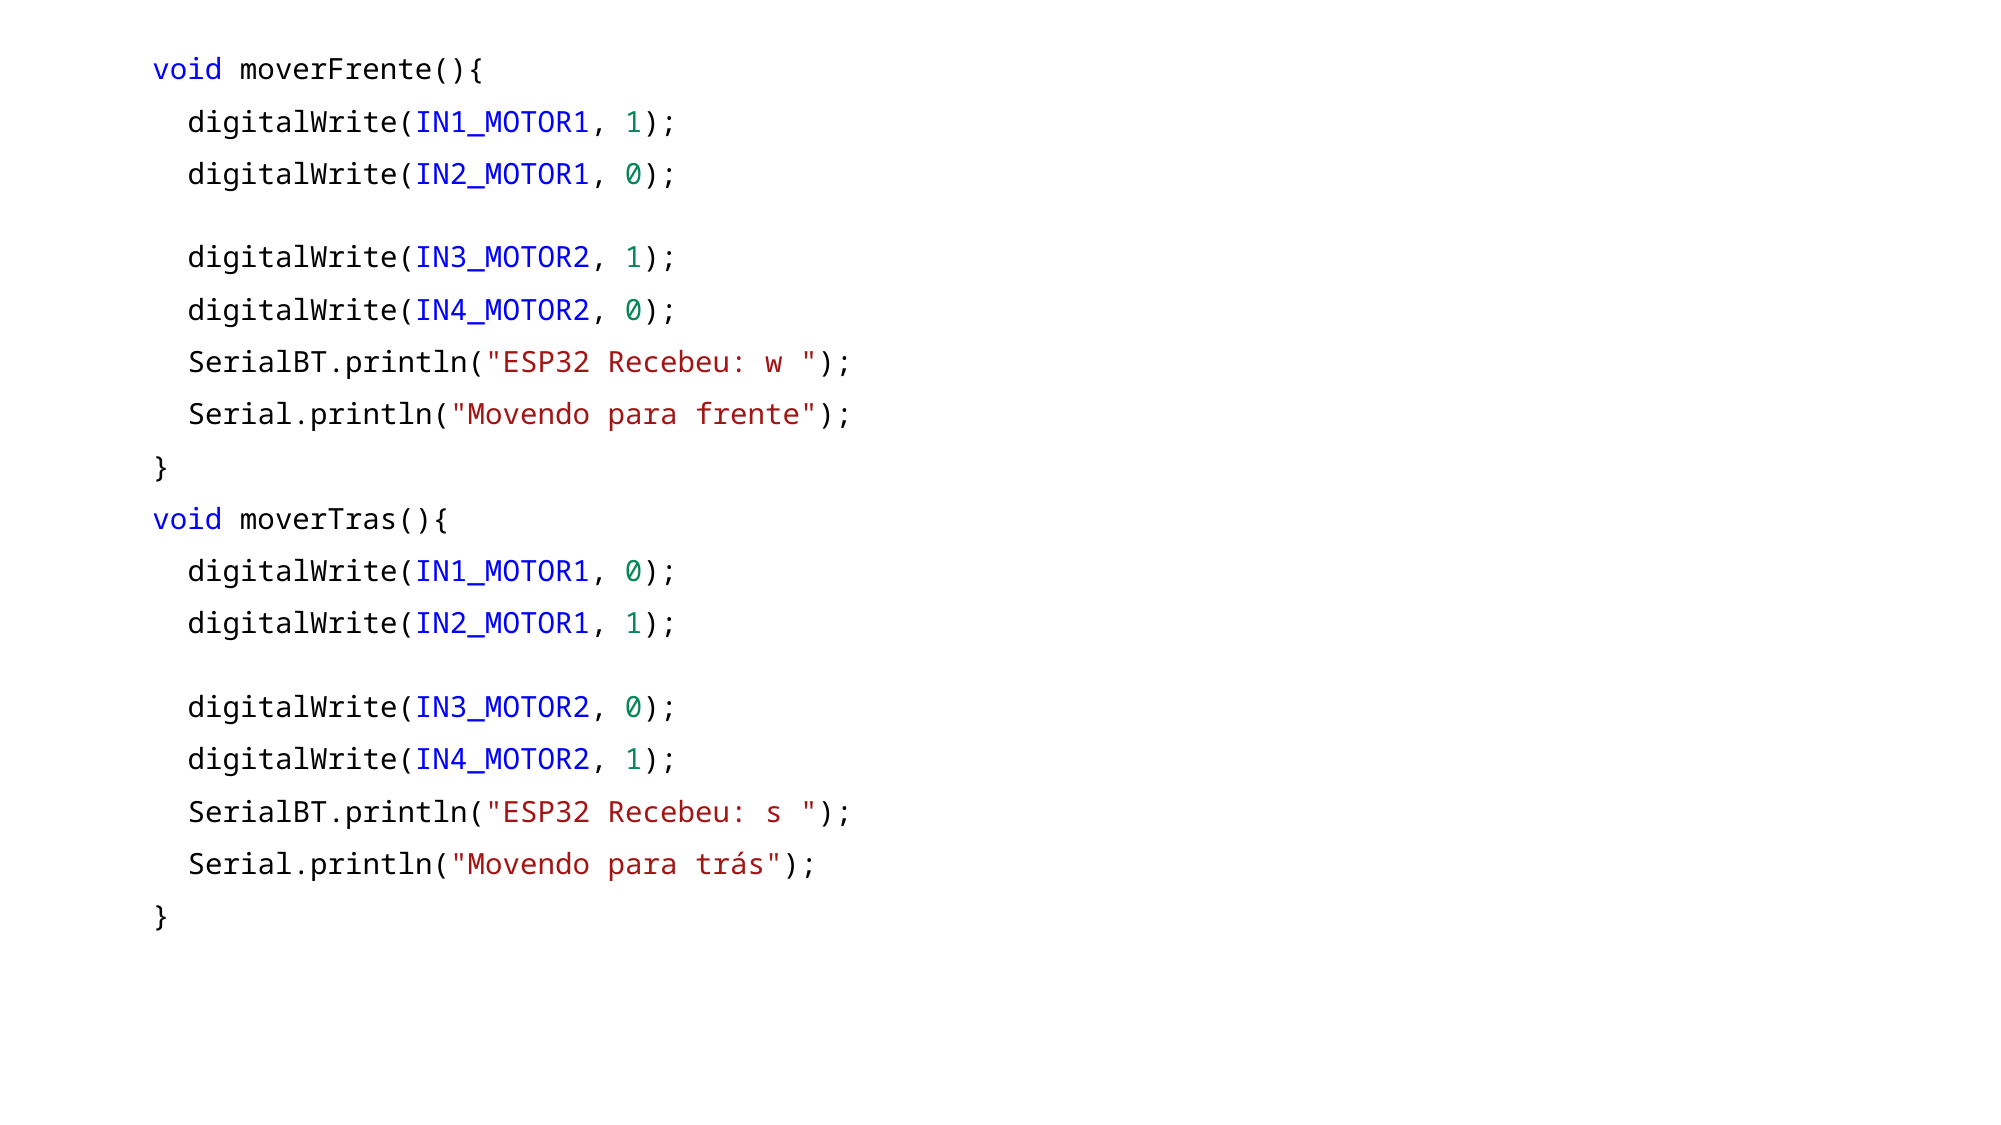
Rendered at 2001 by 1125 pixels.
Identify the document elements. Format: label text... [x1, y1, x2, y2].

list void moverFrente(){ digitalWrite(IN1_MOTOR1, 1); digitalWrite(IN2_MOTOR1, 0); digitalWrite(IN3_MOTOR2, 1); digitalWrite(IN4_MOTOR2, 0); SerialBT.println("ESP32 Recebeu: w "); Serial.println("Movendo para frente"); } void moverTras(){ digitalWrite(IN1_MOTOR1, 0); digitalWrite(IN2_MOTOR1, 1); digitalWrite(IN3_MOTOR2, 0); digitalWrite(IN4_MOTOR2, 1); SerialBT.println("ESP32 Recebeu: s "); Serial.println("Movendo para trás"); } [137, 47, 1863, 1014]
